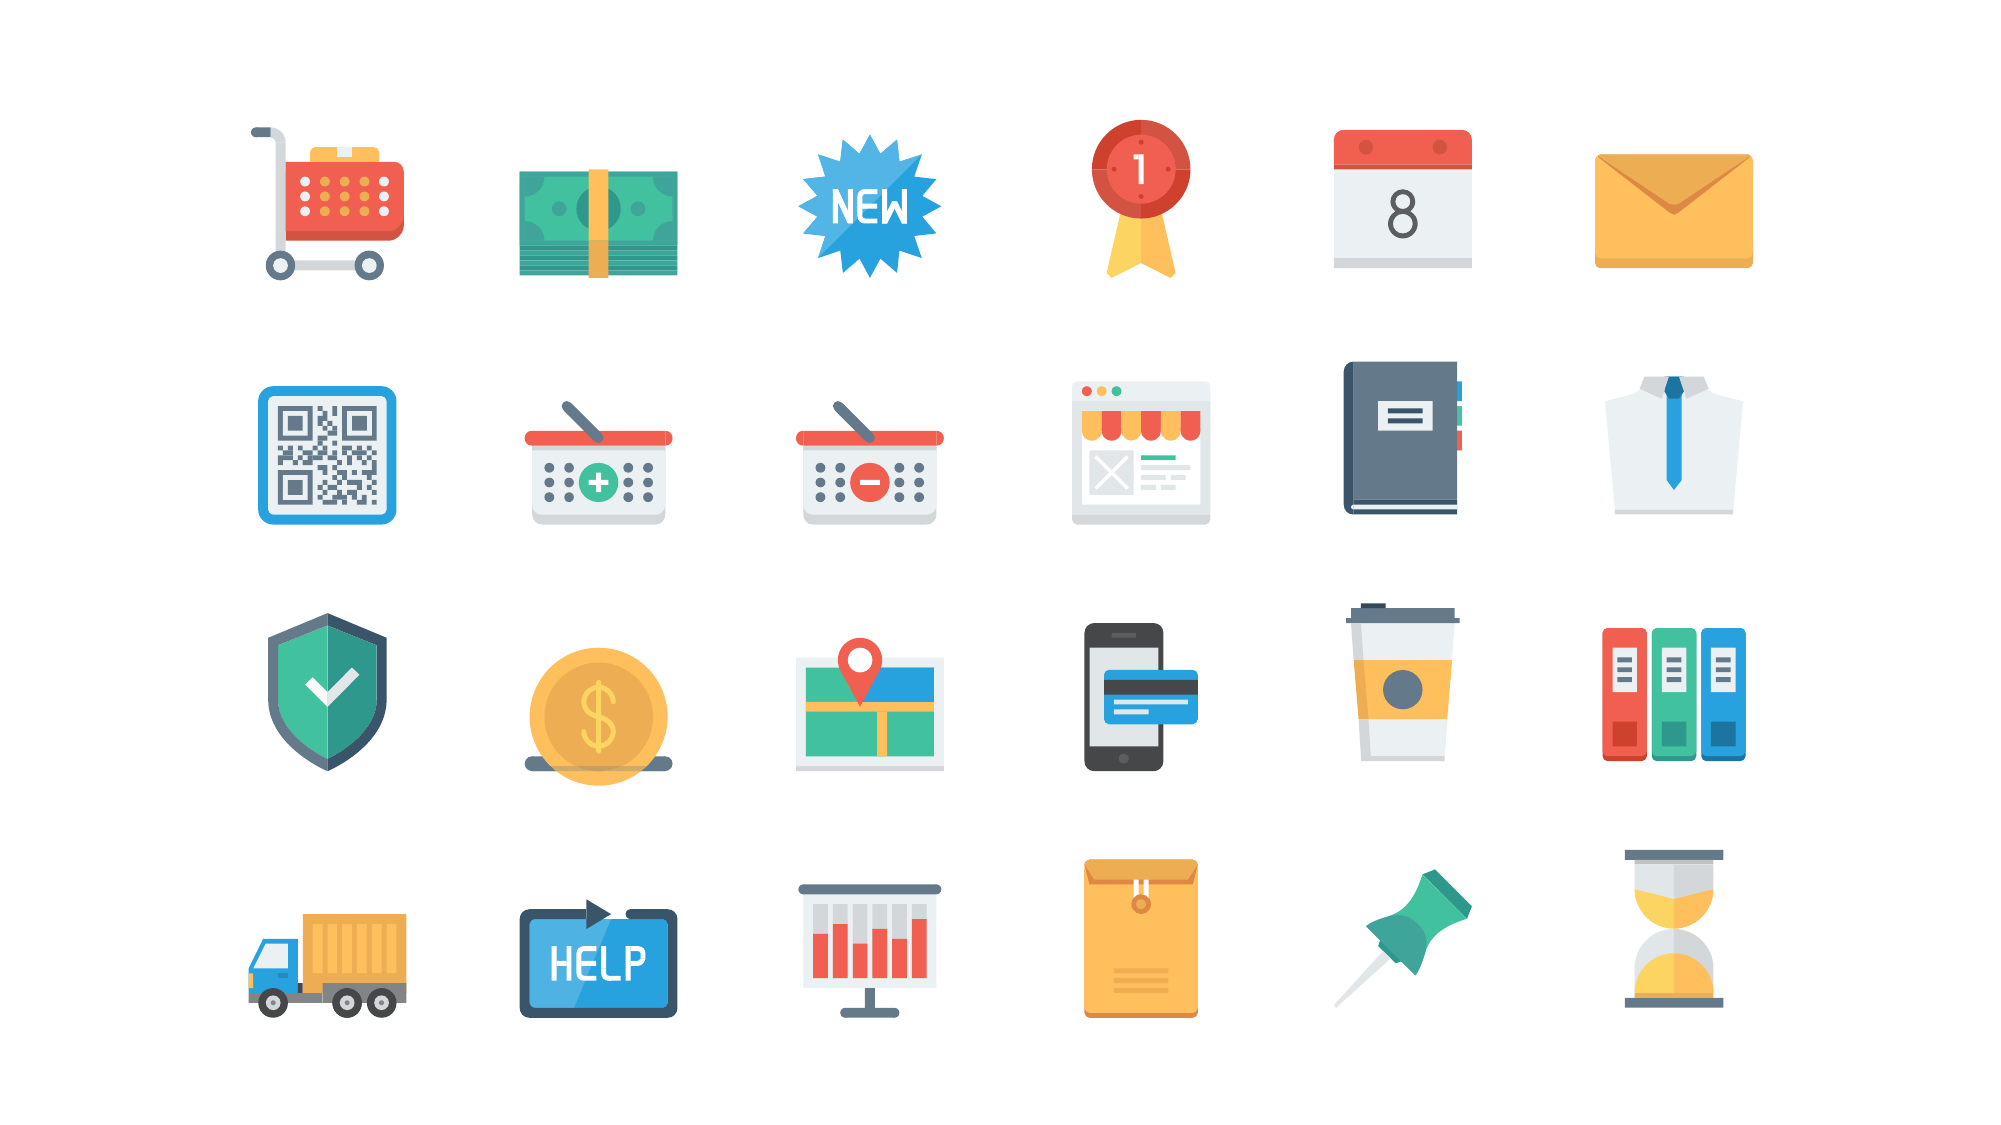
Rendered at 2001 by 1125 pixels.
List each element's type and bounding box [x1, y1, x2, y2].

text_box [1594, 154, 1753, 269]
text_box [250, 127, 404, 281]
text_box [519, 169, 678, 278]
text_box [524, 401, 673, 525]
text_box [258, 386, 397, 525]
text_box [795, 401, 944, 525]
text_box [798, 884, 942, 1018]
text_box [524, 647, 673, 786]
text_box [519, 899, 678, 1018]
text_box [268, 613, 387, 772]
text_box [798, 134, 942, 278]
text_box [1346, 603, 1460, 762]
text_box [1084, 859, 1198, 1018]
text_box [1333, 129, 1472, 269]
text_box [1624, 849, 1724, 1008]
text_box [248, 914, 407, 1018]
text_box [795, 637, 944, 772]
text_box [1333, 869, 1472, 1008]
text_box [1084, 622, 1198, 772]
text_box [1343, 361, 1462, 515]
text_box [1602, 628, 1746, 762]
text_box [1604, 376, 1743, 515]
text_box [1091, 119, 1191, 278]
text_box [1071, 381, 1211, 525]
